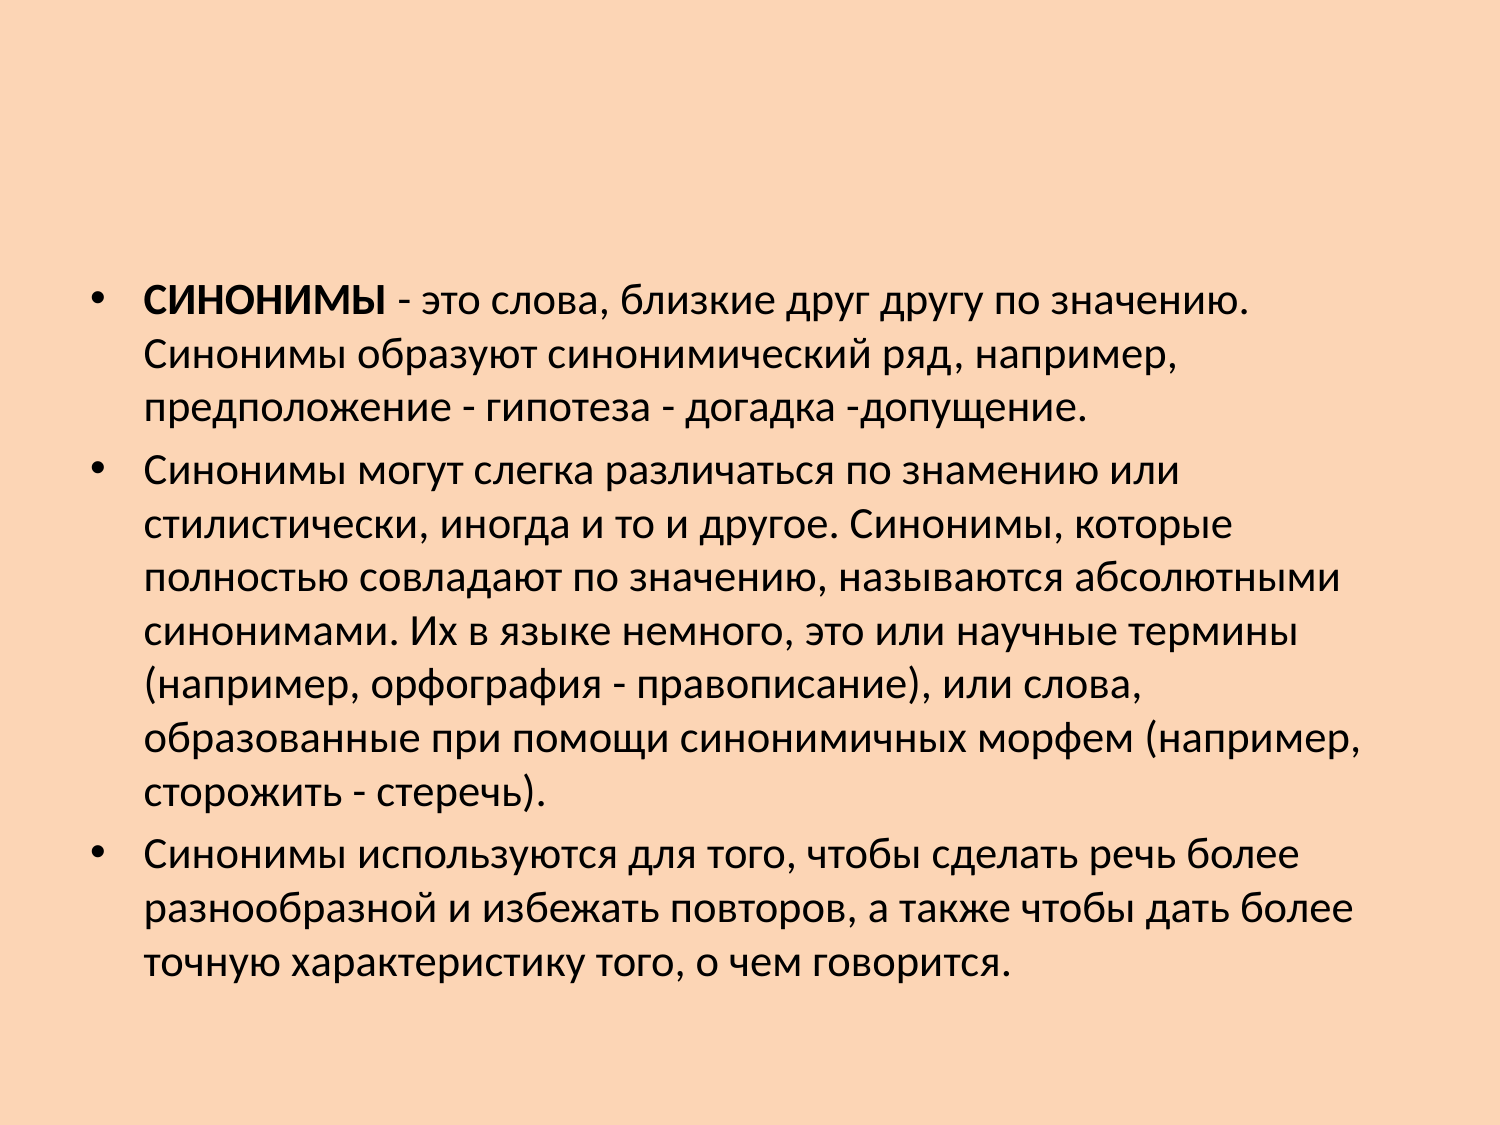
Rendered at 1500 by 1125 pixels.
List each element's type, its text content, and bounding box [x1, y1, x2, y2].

list СИНОНИМЫ - это слова, близкие друг другу по значению. Синонимы образуют синонимический ряд, например, предположение - гипотеза - догадка -допущение. Синонимы могут слегка различаться по знамению или стилистически, иногда и то и другое. Синонимы, которые полностью совладают по значению, называются абсолютными синонимами. Их в языке немного, это или научные термины (например, орфография - правописание), или слова, образованные при помощи синонимичных морфем (например, сторожить - стеречь). Синонимы используются для того, чтобы сделать речь более разнообразной и избежать повторов, а также чтобы дать более точную характеристику того, о чем говорится. [75, 262, 1425, 1005]
